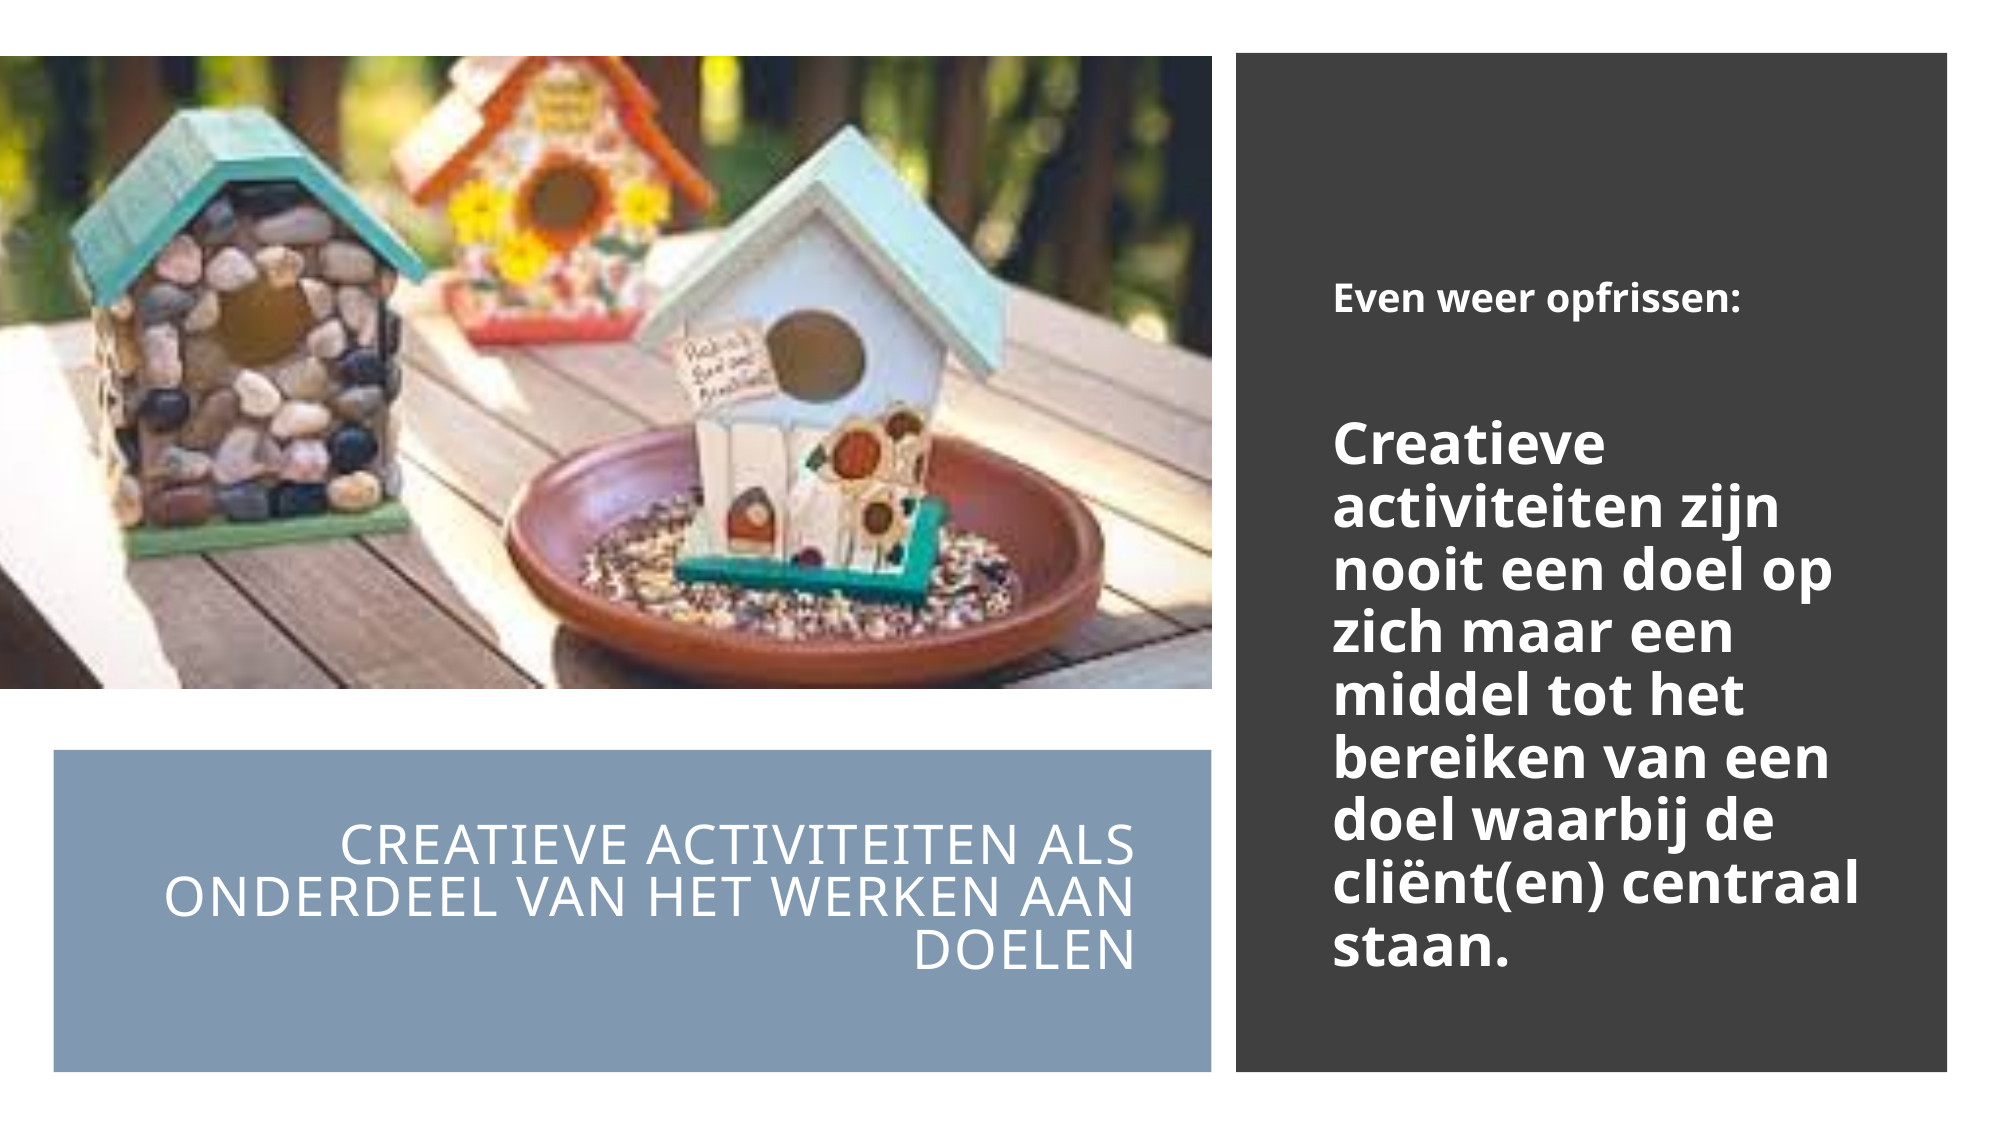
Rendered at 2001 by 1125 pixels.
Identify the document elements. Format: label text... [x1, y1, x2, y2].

picture [0, 56, 1212, 689]
text_box [52, 749, 1213, 1073]
list Even weer opfrissen: Creatieve activiteiten zijn nooit een doel op zich maar een middel tot het bereiken van een doel waarbij de cliënt(en) centraal staan. [1310, 193, 1873, 990]
title Creatieve activiteiten als onderdeel van het werken aan doelen [72, 813, 1154, 1080]
text_box [1235, 51, 1948, 1074]
